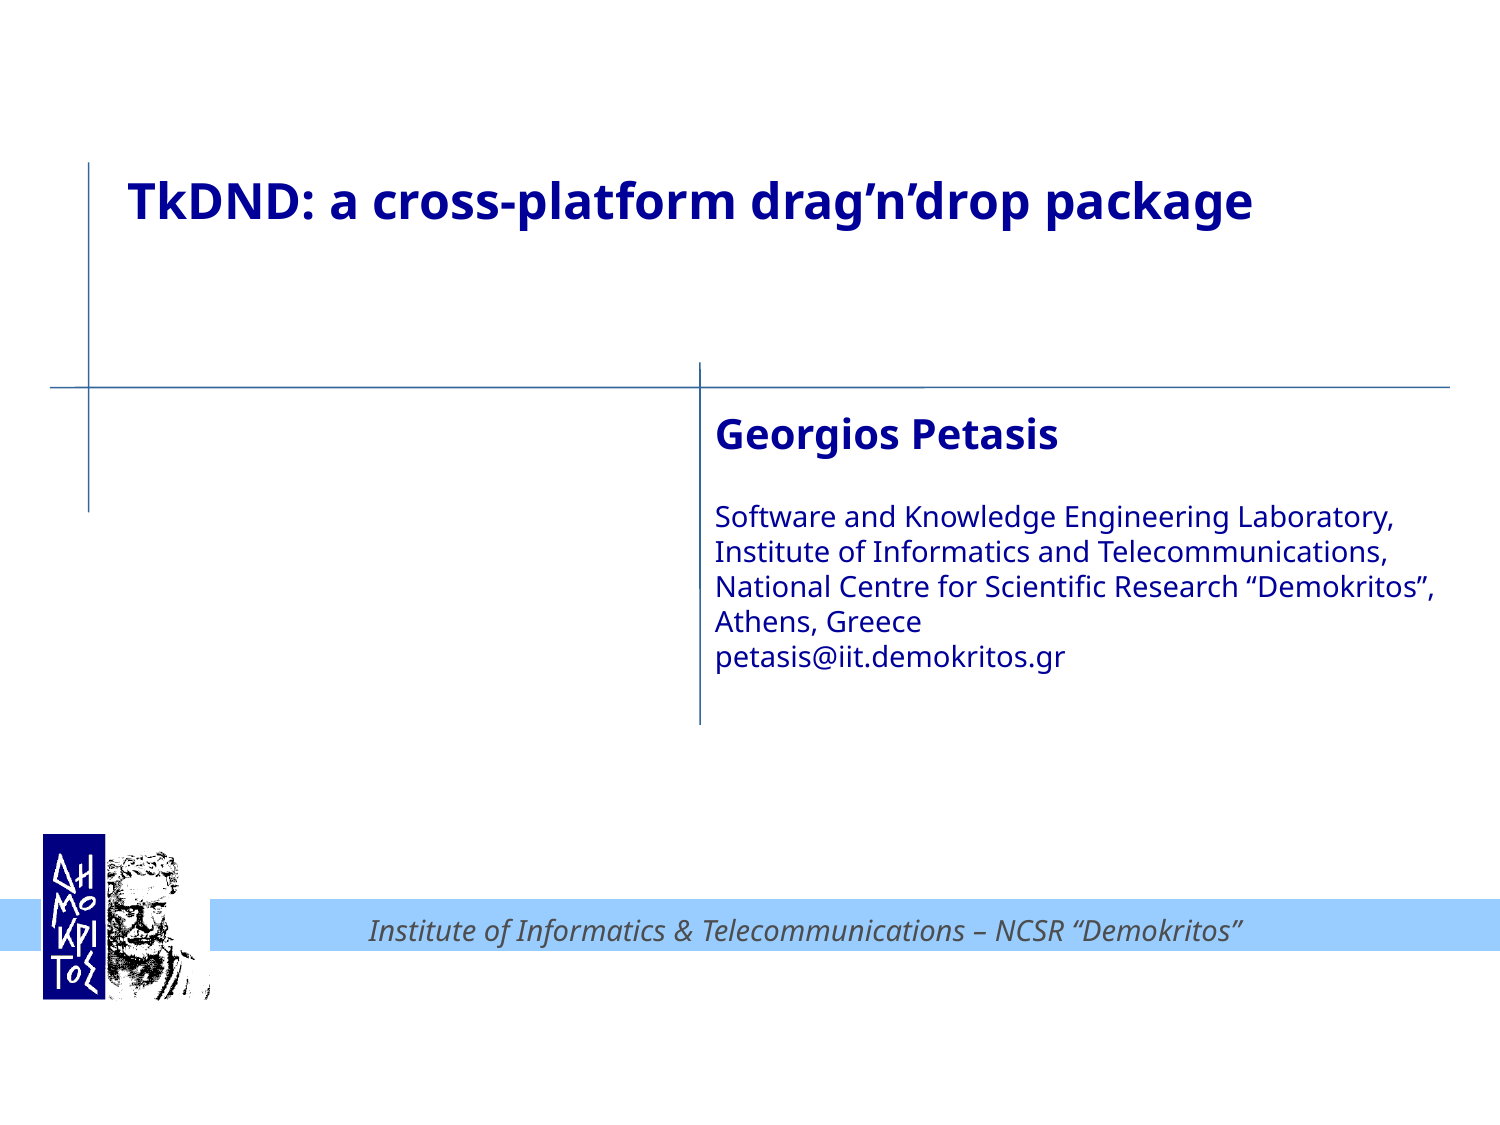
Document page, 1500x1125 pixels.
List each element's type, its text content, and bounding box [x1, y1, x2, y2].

picture [41, 834, 210, 1002]
subtitle Georgios Petasis Software and Knowledge Engineering Laboratory, Institute of Informatics and Telecommunications, National Centre for Scientific Research “Demokritos”, Athens, Greece petasis@iit.demokritos.gr [699, 399, 1500, 801]
title TkDND: a cross-platform drag’n’drop package [111, 162, 1438, 388]
